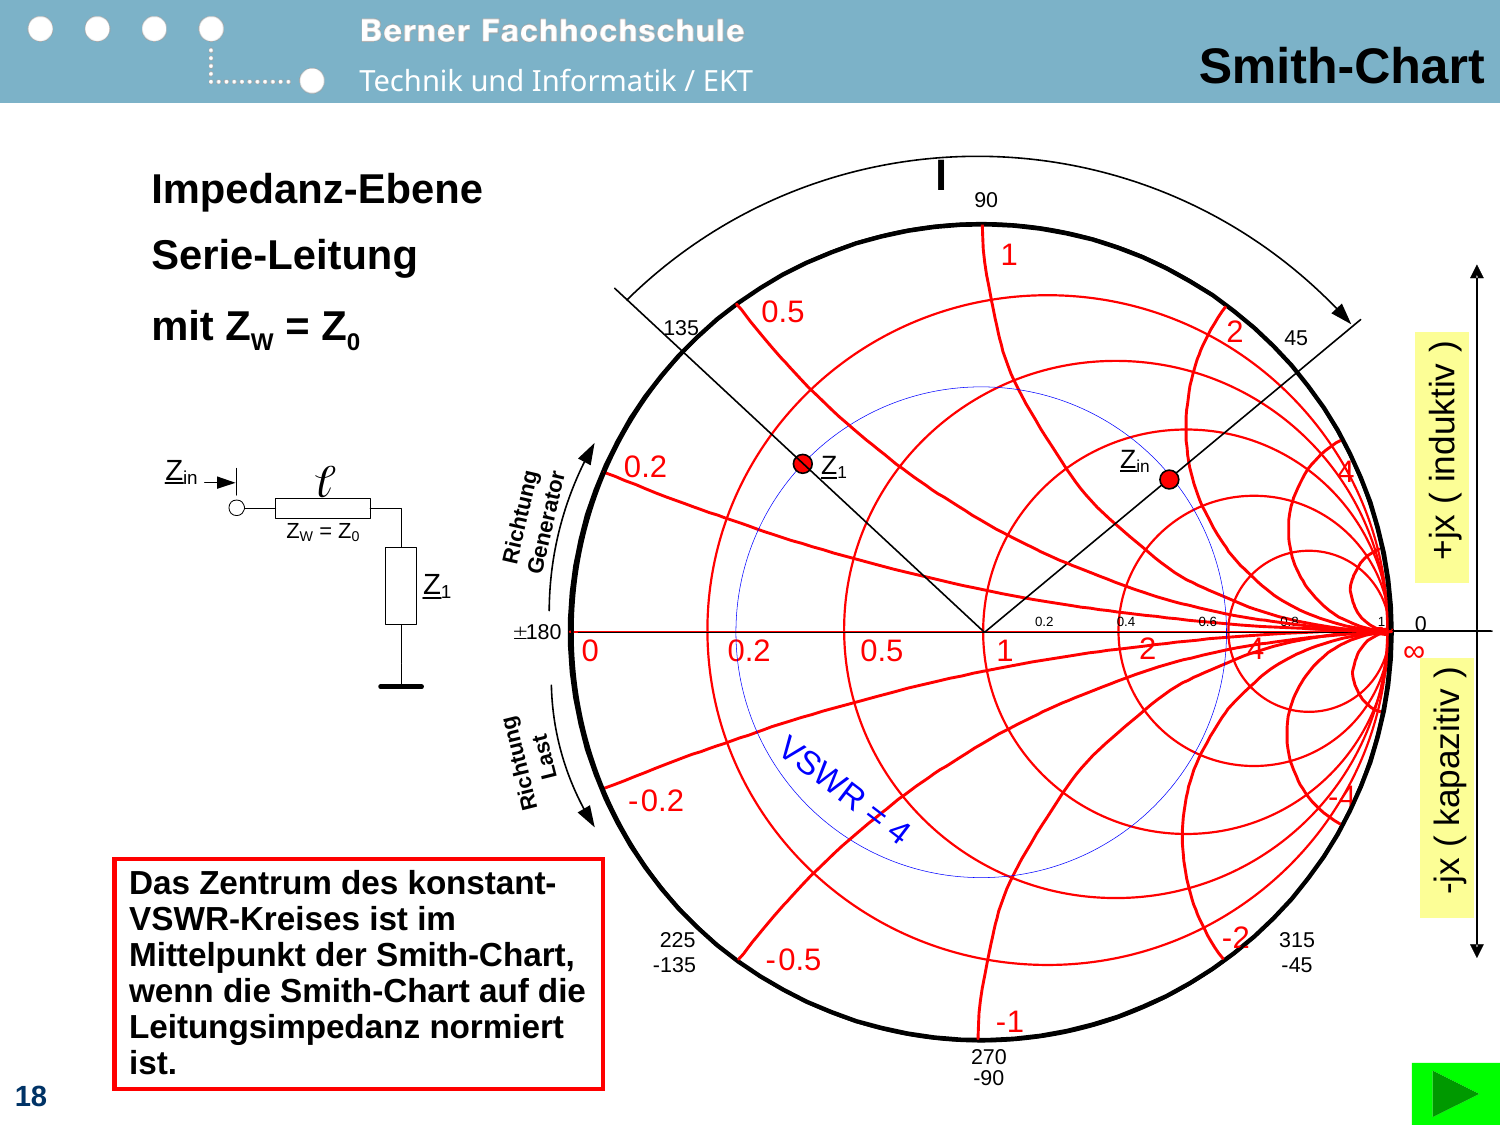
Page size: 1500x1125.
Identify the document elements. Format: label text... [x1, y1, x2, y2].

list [127, 428, 559, 696]
picture [0, 0, 1500, 111]
title Smith-Chart [643, 0, 1500, 102]
text_box Das Zentrum des konstant-VSWR-Kreises ist im Mittelpunkt der Smith-Chart, wenn die Smith-Chart auf die Leitungsimpedanz normiert ist. [114, 858, 487, 1089]
text_box Impedanz-Ebene Serie-Leitung mit ZW = Z0 [136, 160, 487, 358]
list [492, 151, 1500, 1125]
